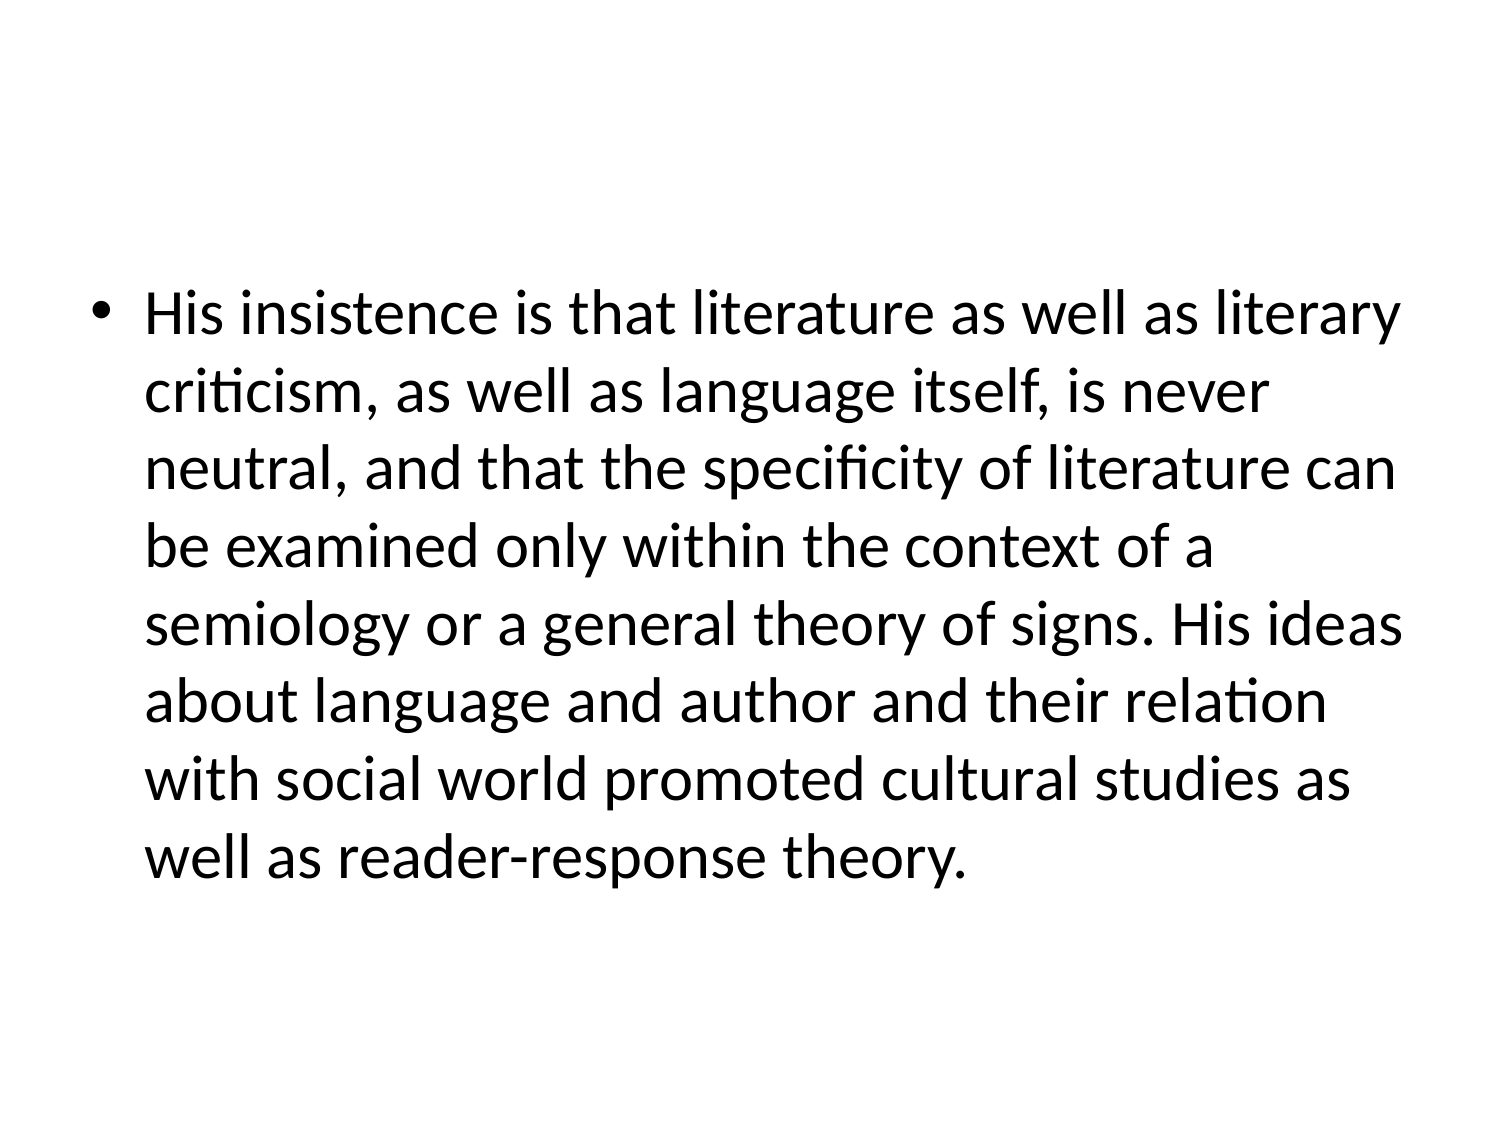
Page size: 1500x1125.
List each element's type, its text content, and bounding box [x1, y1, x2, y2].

list His insistence is that literature as well as literary criticism, as well as language itself, is never neutral, and that the specificity of literature can be examined only within the context of a semiology or a general theory of signs. His ideas about language and author and their relation with social world promoted cultural studies as well as reader-response theory. [75, 262, 1425, 1005]
